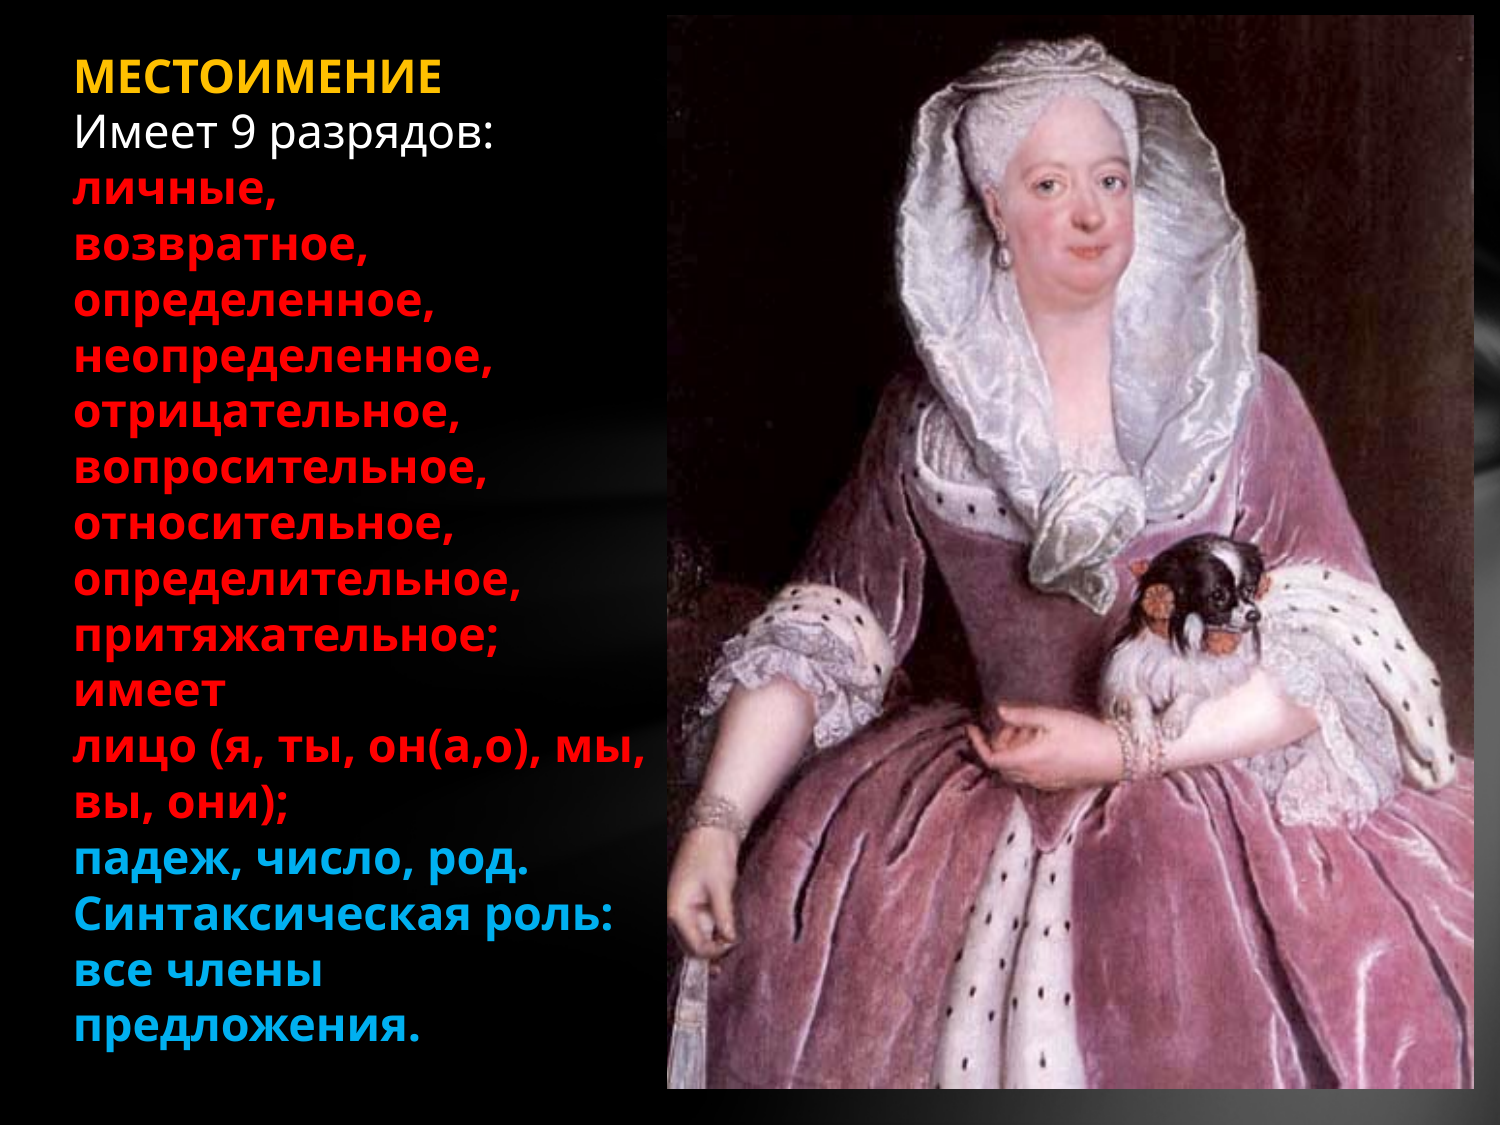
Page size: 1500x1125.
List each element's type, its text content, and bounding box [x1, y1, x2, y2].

picture [666, 15, 1474, 1089]
title МЕСТОИМЕНИЕ Имеет 9 разрядов: личные, возвратное, определенное, неопределенное, отрицательное, вопросительное, относительное, определительное, притяжательное; имеет лицо (я, ты, он(а,о), мы, вы, они); падеж, число, род. Синтаксическая роль: все члены предложения. [57, 37, 661, 1059]
